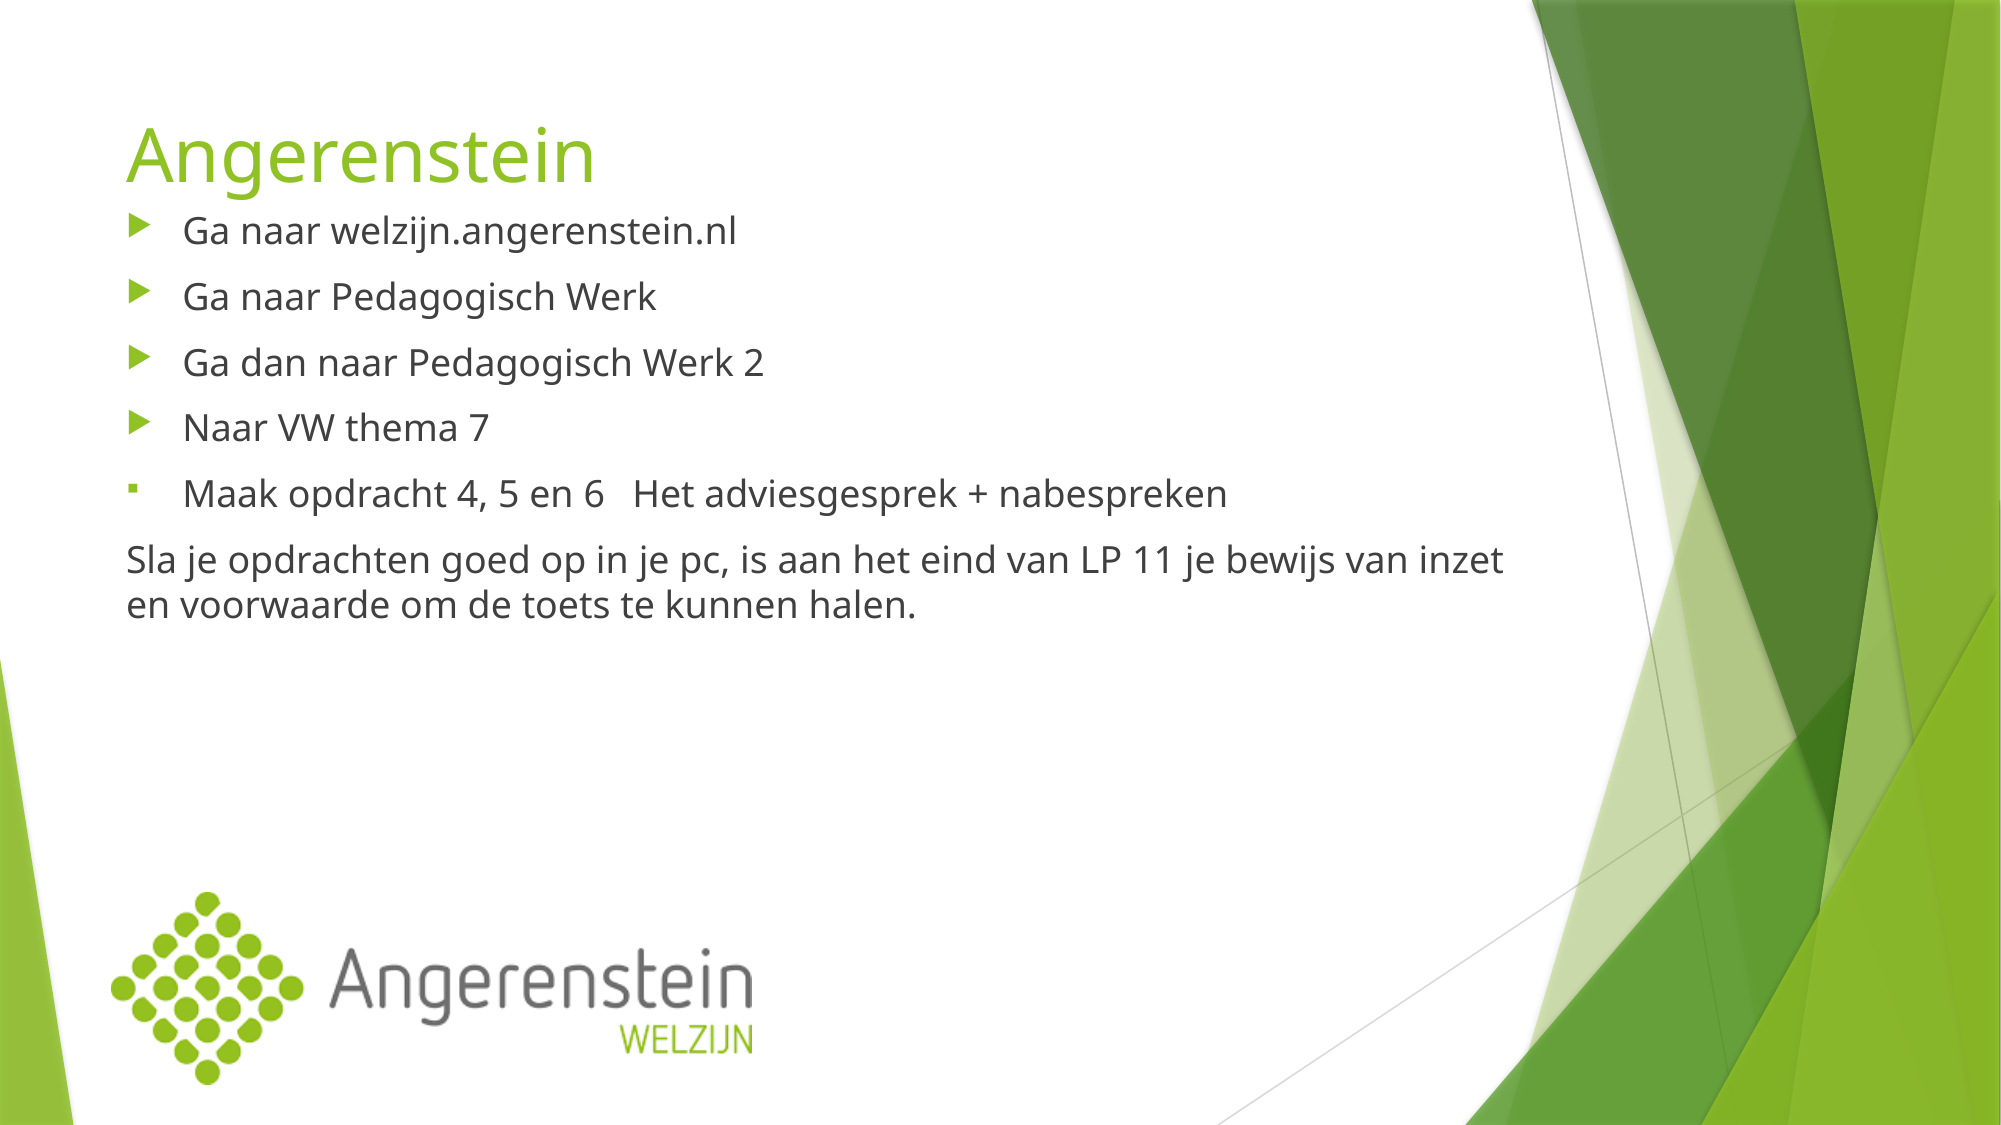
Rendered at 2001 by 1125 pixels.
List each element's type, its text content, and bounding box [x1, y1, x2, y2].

title Angerenstein [111, 99, 1522, 199]
list Ga naar welzijn.angerenstein.nl Ga naar Pedagogisch Werk Ga dan naar Pedagogisch Werk 2 Naar VW thema 7 Maak opdracht 4, 5 en 6 Het adviesgesprek + nabespreken Sla je opdrachten goed op in je pc, is aan het eind van LP 11 je bewijs van inzet en voorwaarde om de toets te kunnen halen. [111, 199, 1522, 836]
picture [110, 892, 753, 1086]
